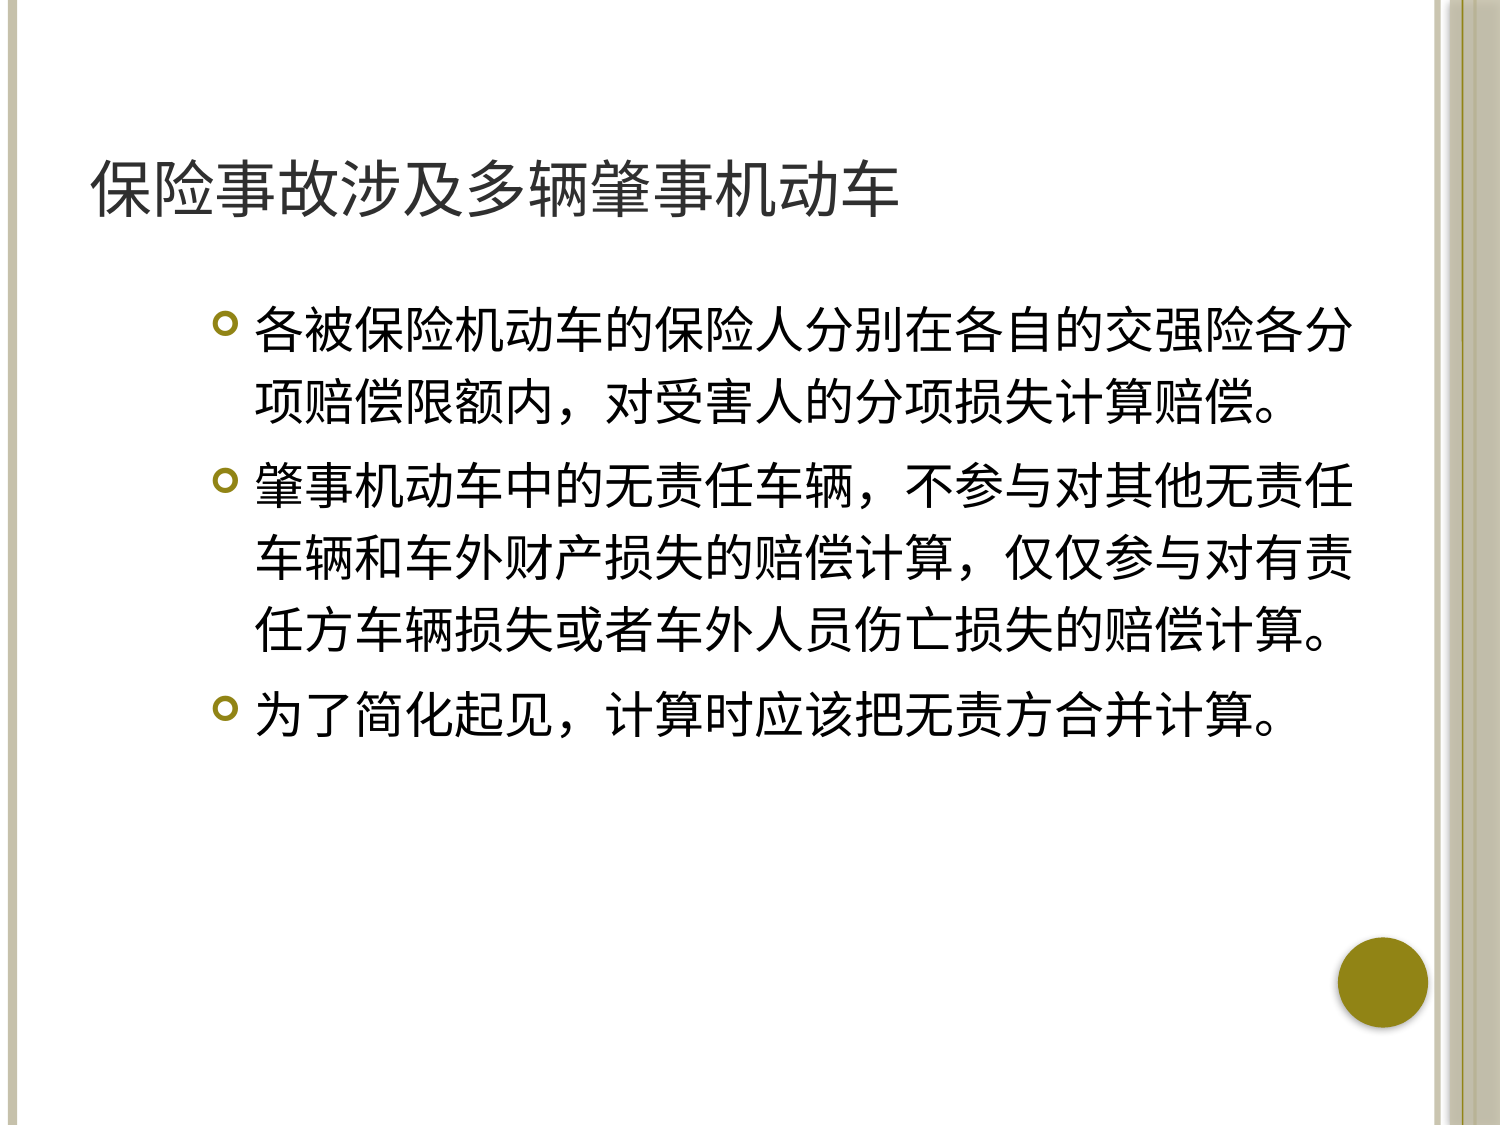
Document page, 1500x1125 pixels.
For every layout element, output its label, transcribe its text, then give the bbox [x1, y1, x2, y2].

title 保险事故涉及多辆肇事机动车 [75, 45, 1300, 233]
list 各被保险机动车的保险人分别在各自的交强险各分项赔偿限额内，对受害人的分项损失计算赔偿。 肇事机动车中的无责任车辆，不参与对其他无责任车辆和车外财产损失的赔偿计算，仅仅参与对有责任方车辆损失或者车外人员伤亡损失的赔偿计算。 为了简化起见，计算时应该把无责方合并计算。 [194, 278, 1412, 1071]
